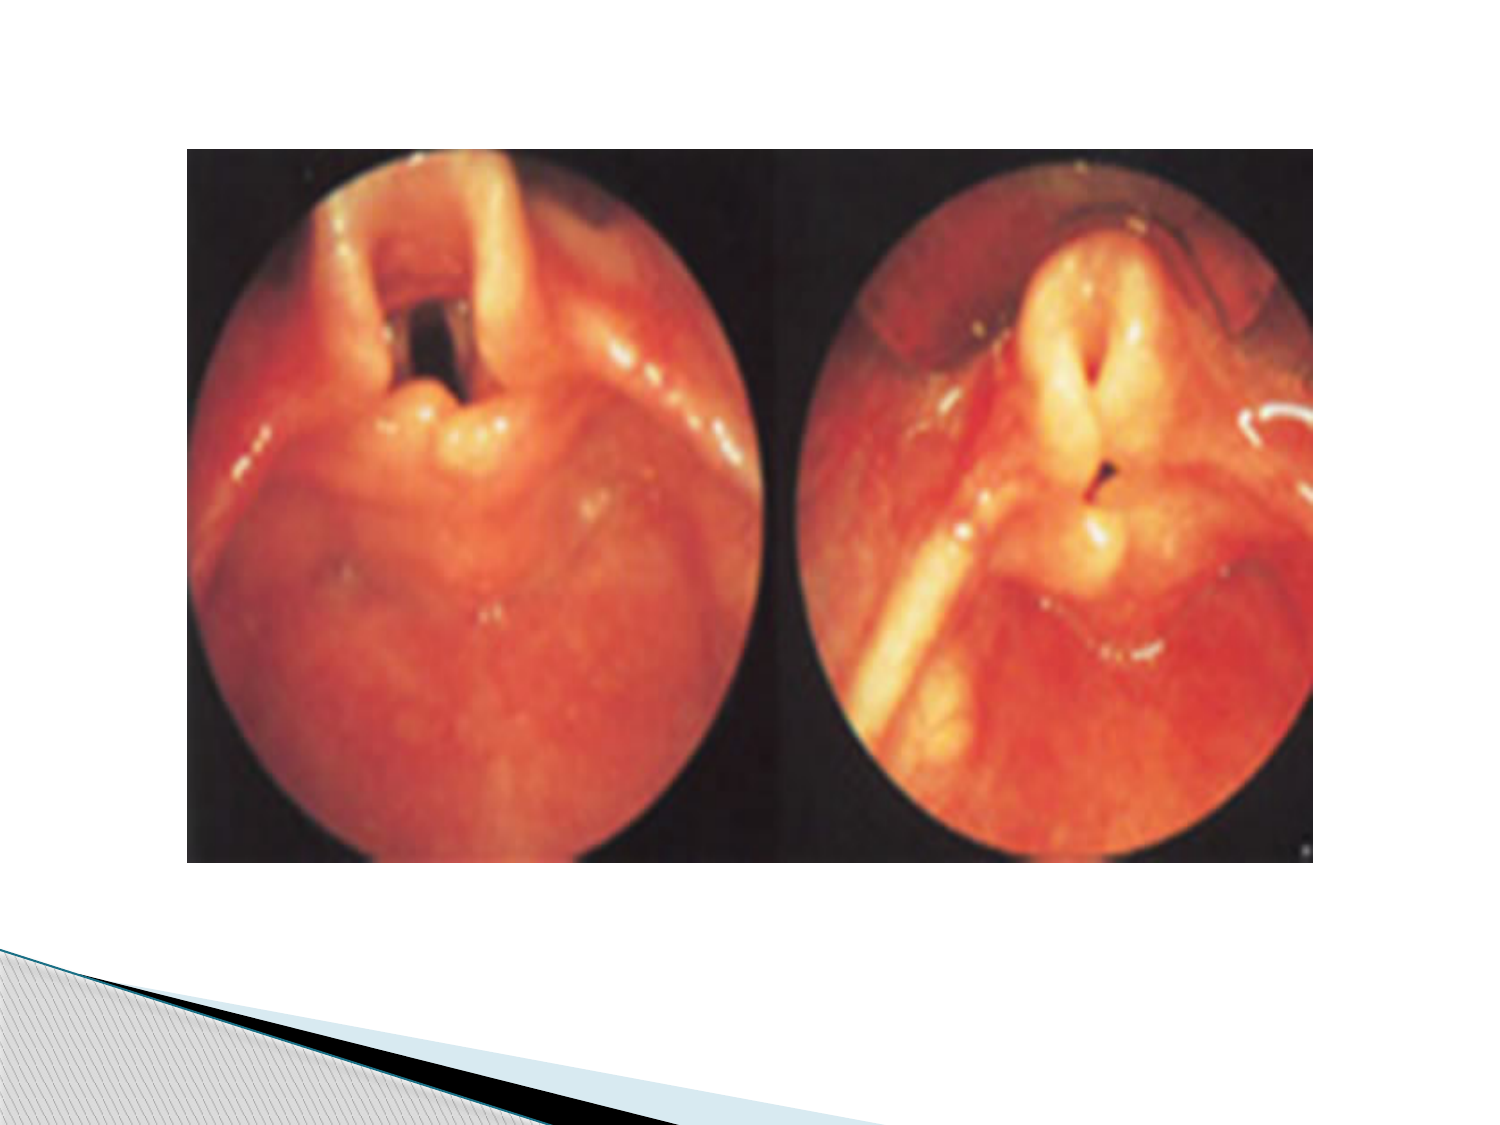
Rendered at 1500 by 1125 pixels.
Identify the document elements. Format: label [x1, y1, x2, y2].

picture [187, 149, 1313, 863]
